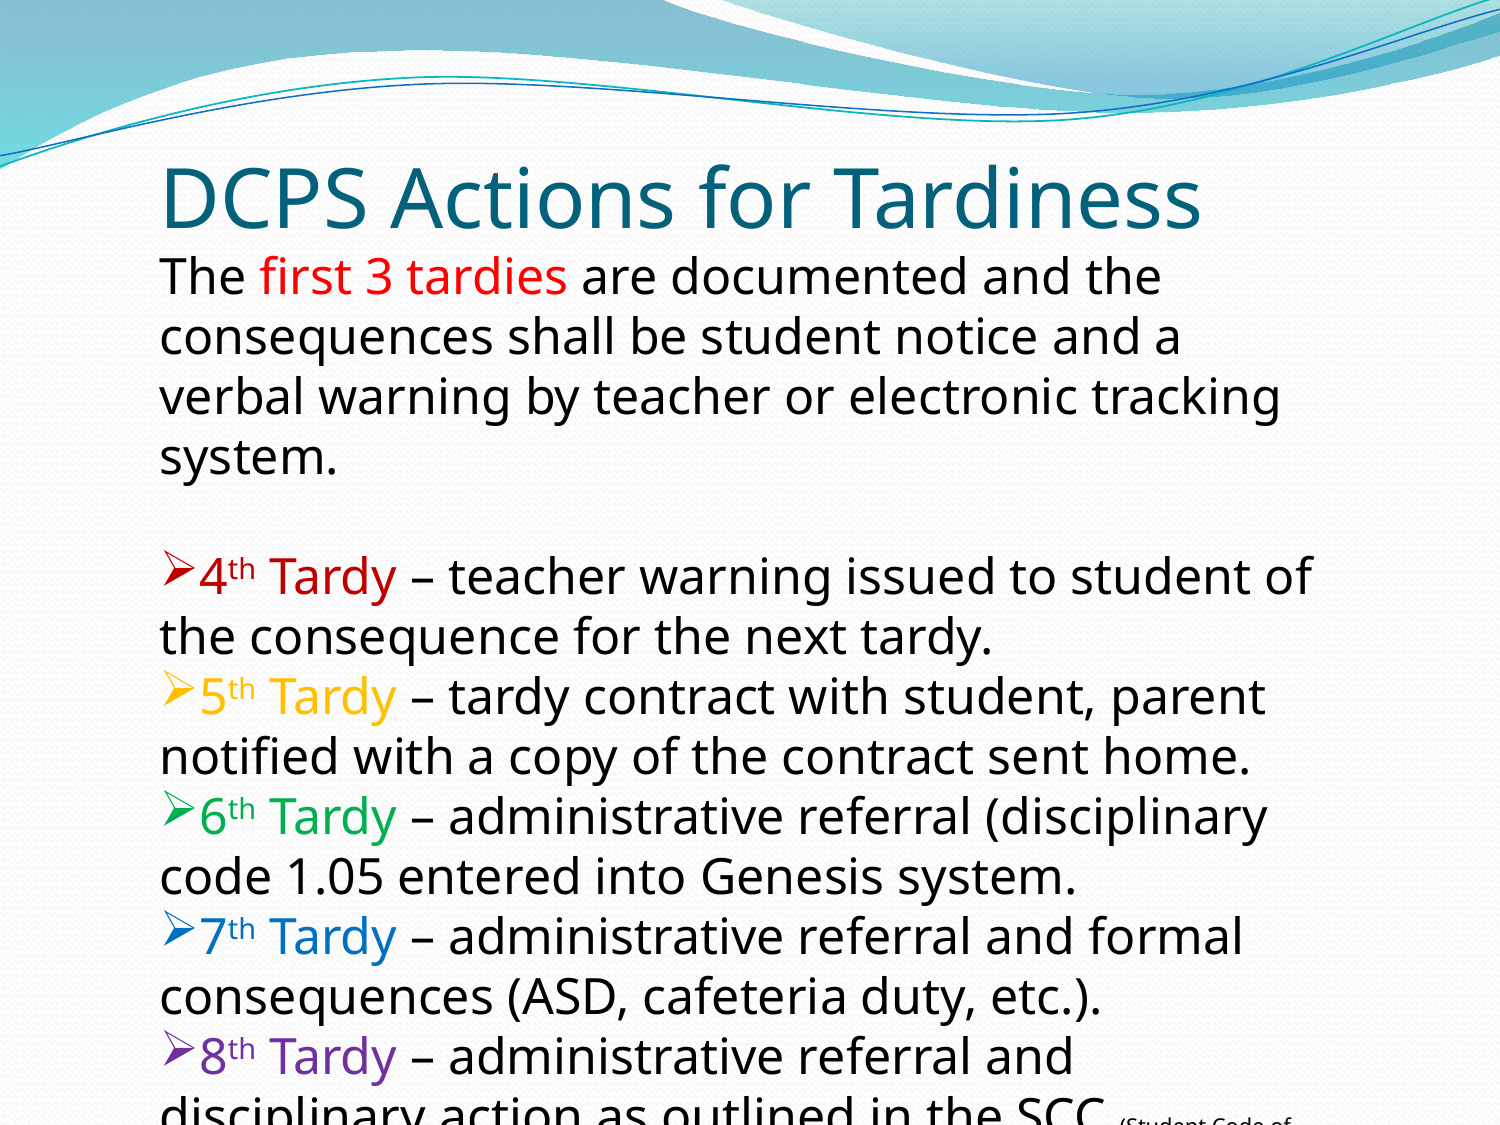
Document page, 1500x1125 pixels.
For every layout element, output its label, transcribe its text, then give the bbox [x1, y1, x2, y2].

text_box DCPS Actions for Tardiness The first 3 tardies are documented and the consequences shall be student notice and a verbal warning by teacher or electronic tracking system. 4th Tardy – teacher warning issued to student of the consequence for the next tardy. 5th Tardy – tardy contract with student, parent notified with a copy of the contract sent home. 6th Tardy – administrative referral (disciplinary code 1.05 entered into Genesis system. 7th Tardy – administrative referral and formal consequences (ASD, cafeteria duty, etc.). 8th Tardy – administrative referral and disciplinary action as outlined in the SCC (Student Code of Conduct) [144, 137, 1345, 1125]
